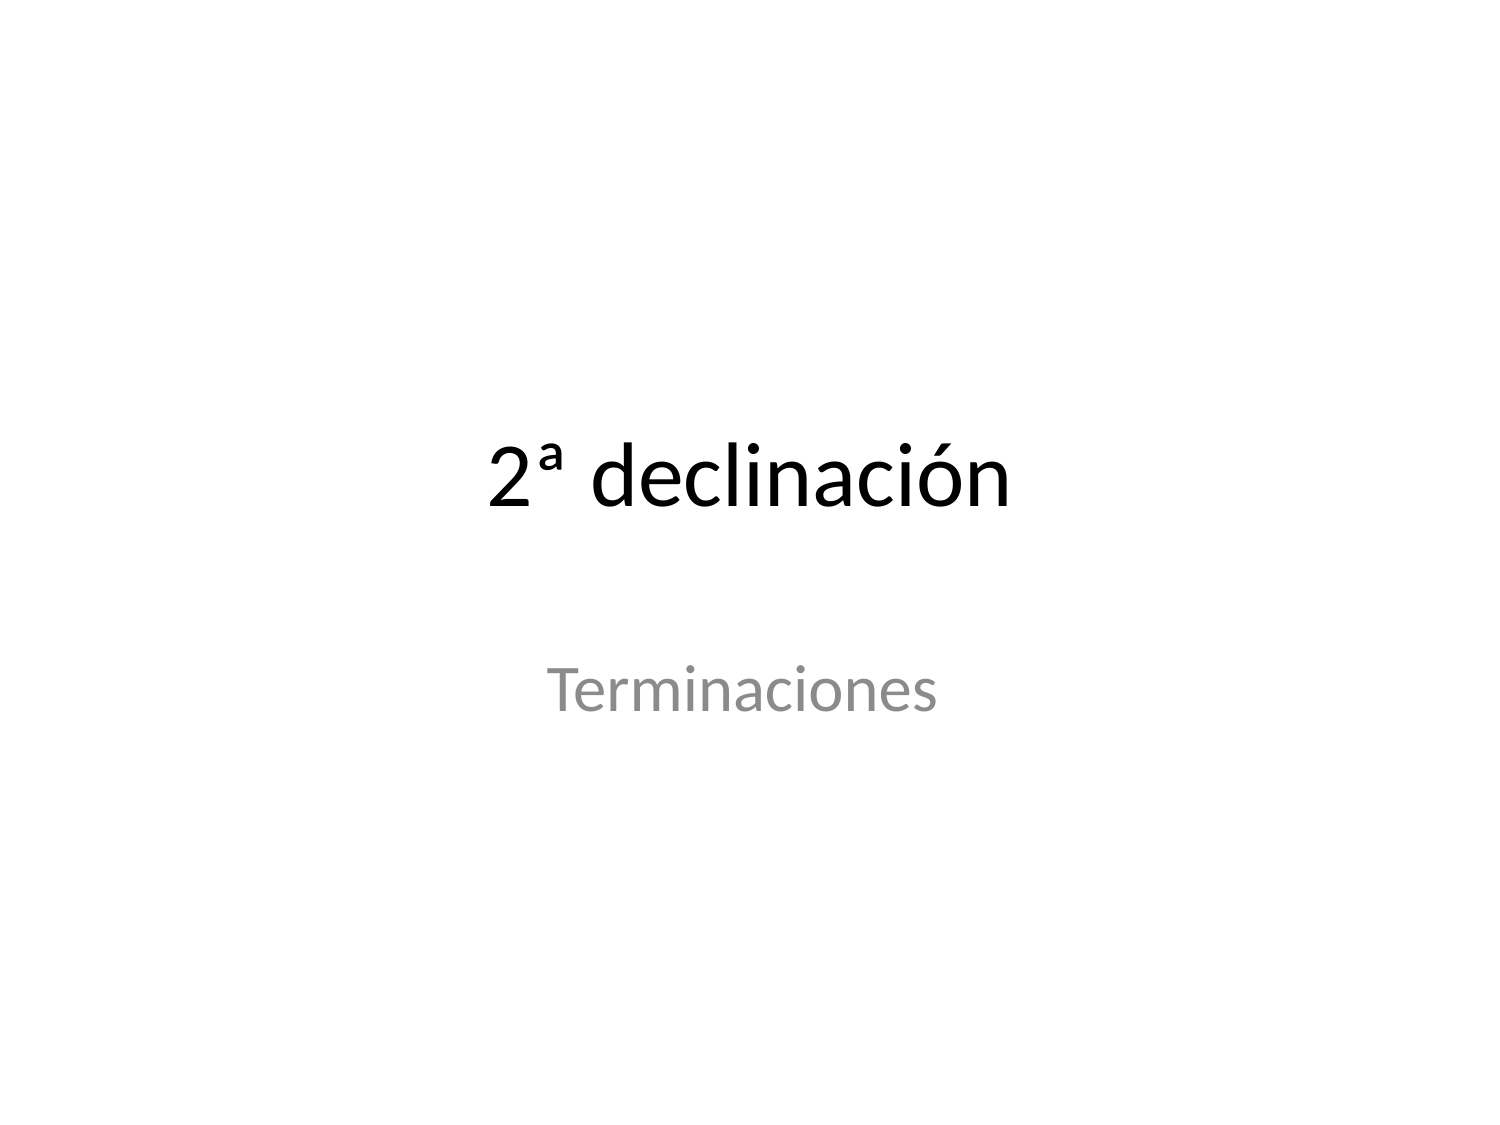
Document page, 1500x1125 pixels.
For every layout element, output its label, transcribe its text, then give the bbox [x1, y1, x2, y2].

title 2ª declinación [112, 349, 1388, 591]
subtitle Terminaciones [225, 637, 1275, 925]
